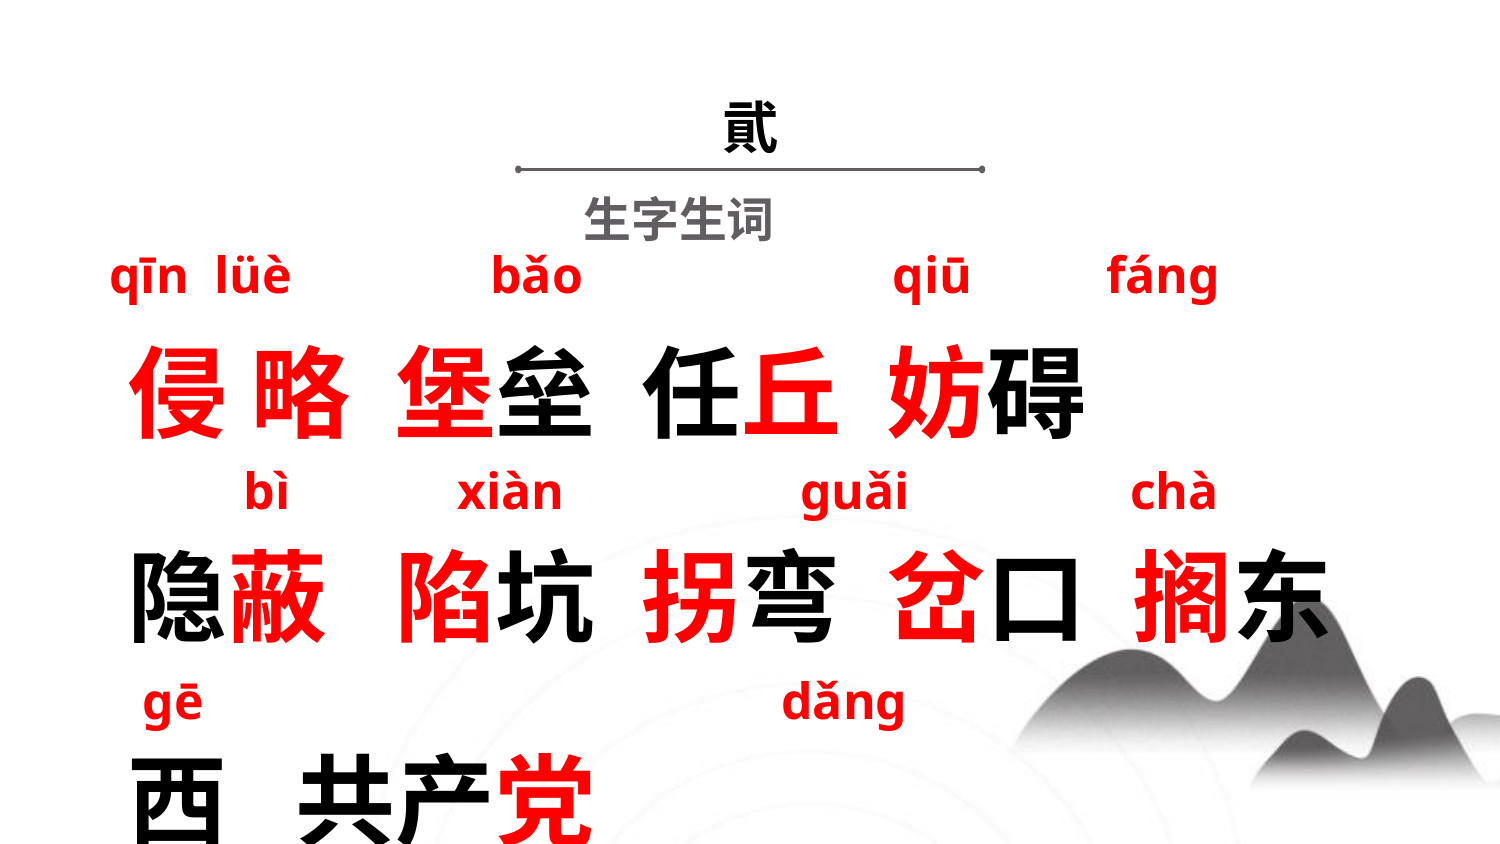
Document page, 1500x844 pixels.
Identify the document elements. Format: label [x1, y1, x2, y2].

text_box [516, 166, 985, 173]
picture [0, 0, 1500, 844]
